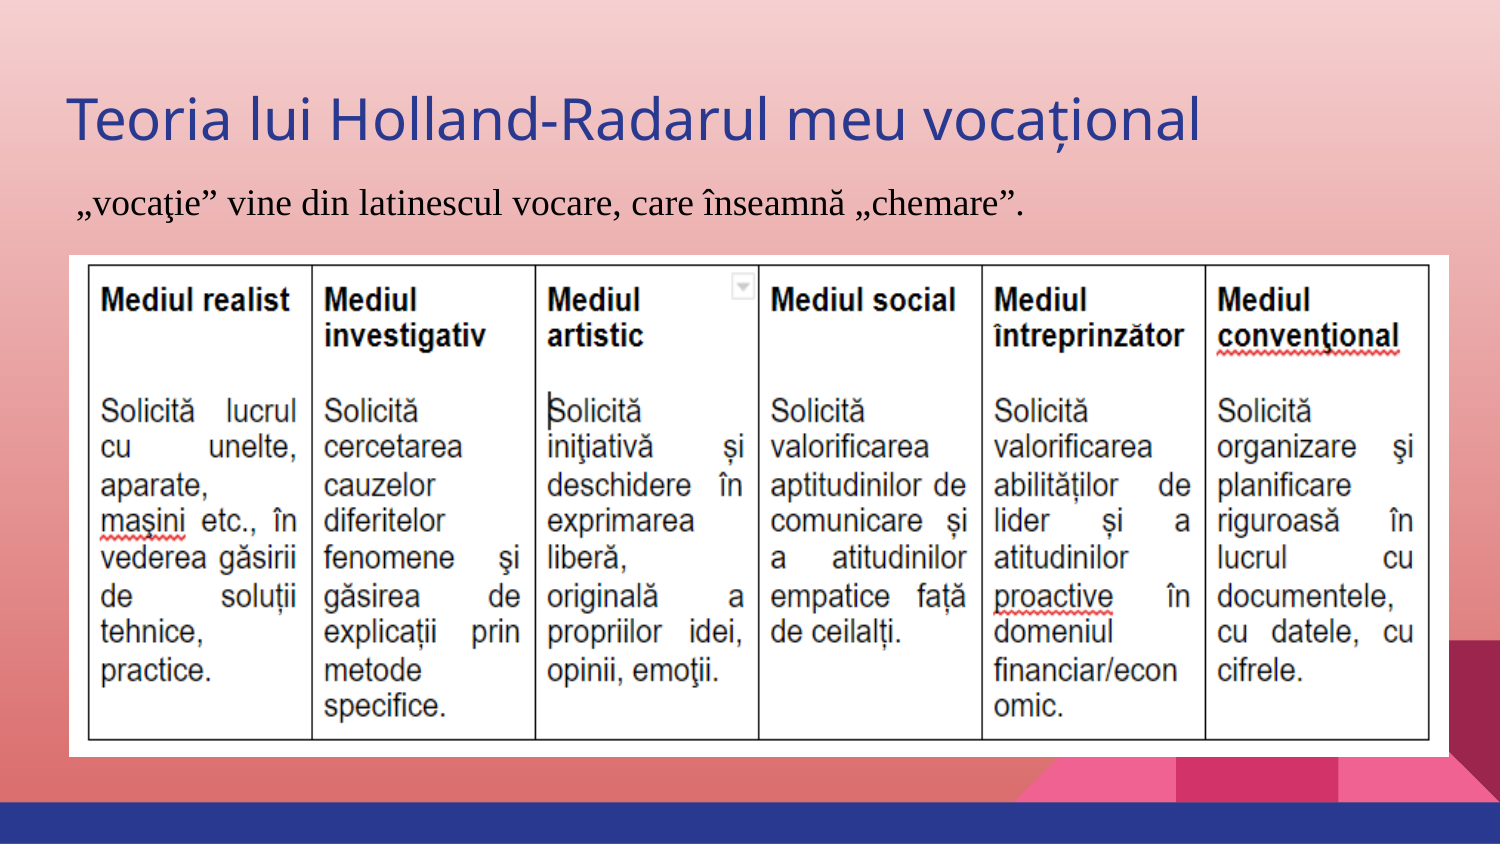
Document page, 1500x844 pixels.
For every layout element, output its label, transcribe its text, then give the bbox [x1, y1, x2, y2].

list „vocaţie” vine din latinescul vocare, care înseamnă „chemare”. [51, 156, 1449, 750]
title Teoria lui Holland-Radarul meu vocațional [51, 67, 1449, 156]
picture [69, 255, 1450, 757]
